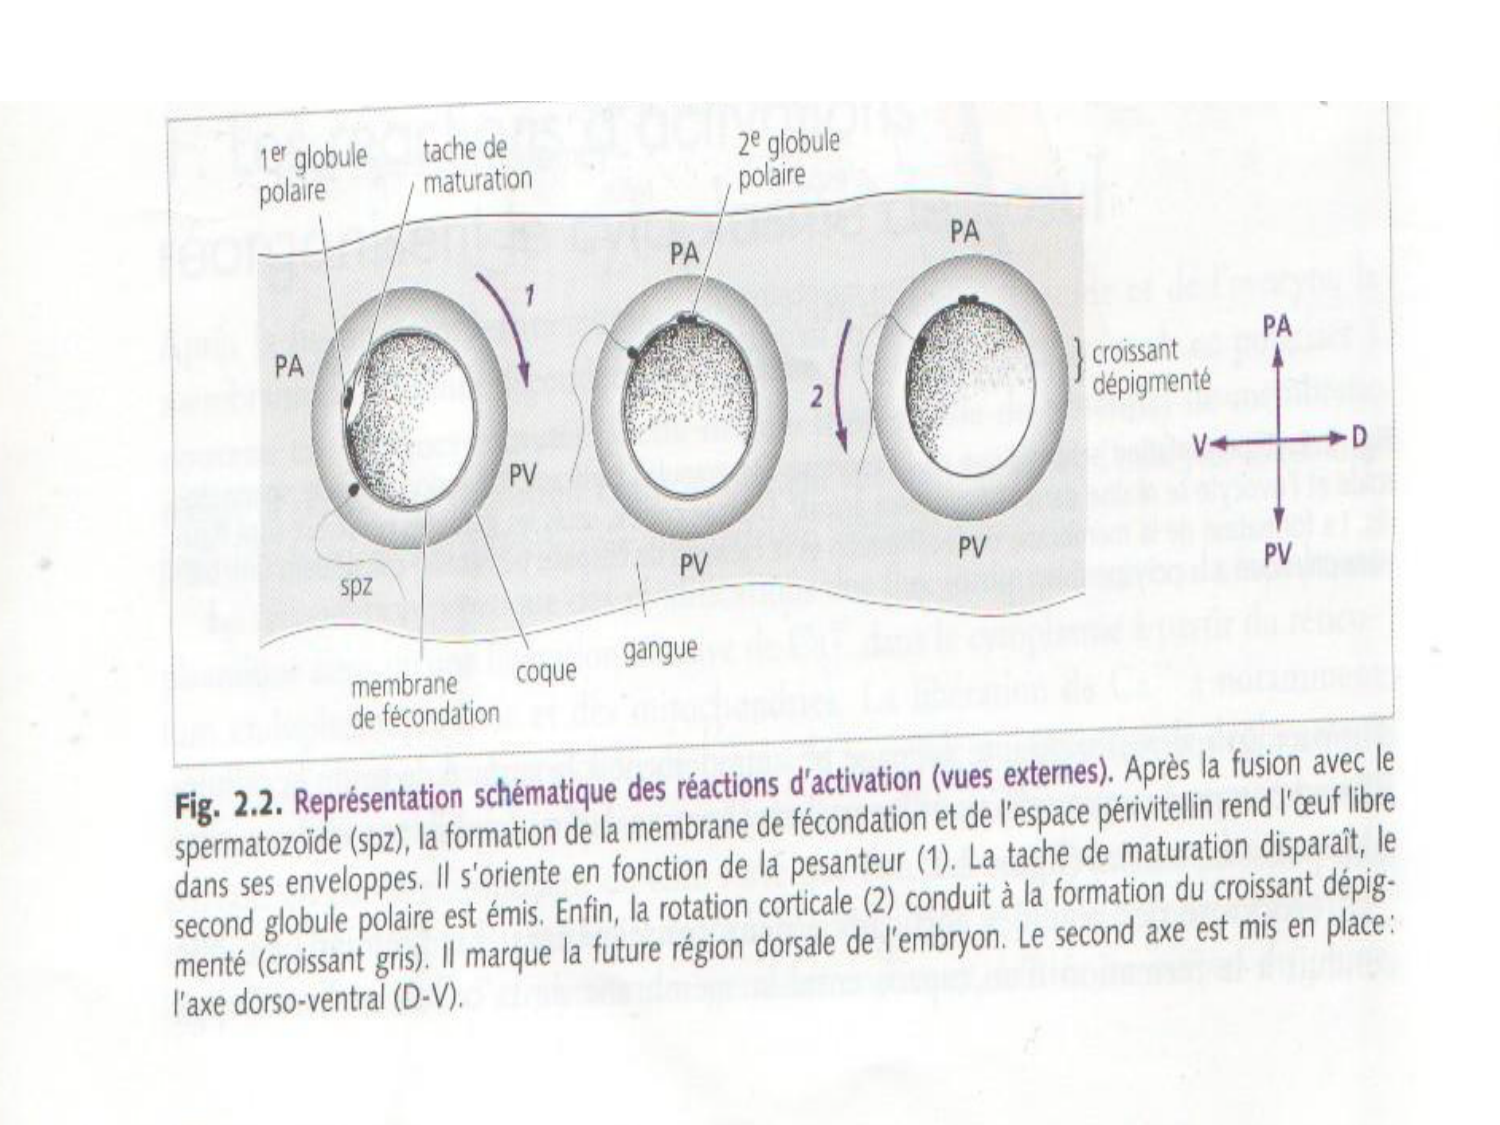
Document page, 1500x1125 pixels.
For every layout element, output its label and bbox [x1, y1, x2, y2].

list [0, 101, 1500, 1125]
